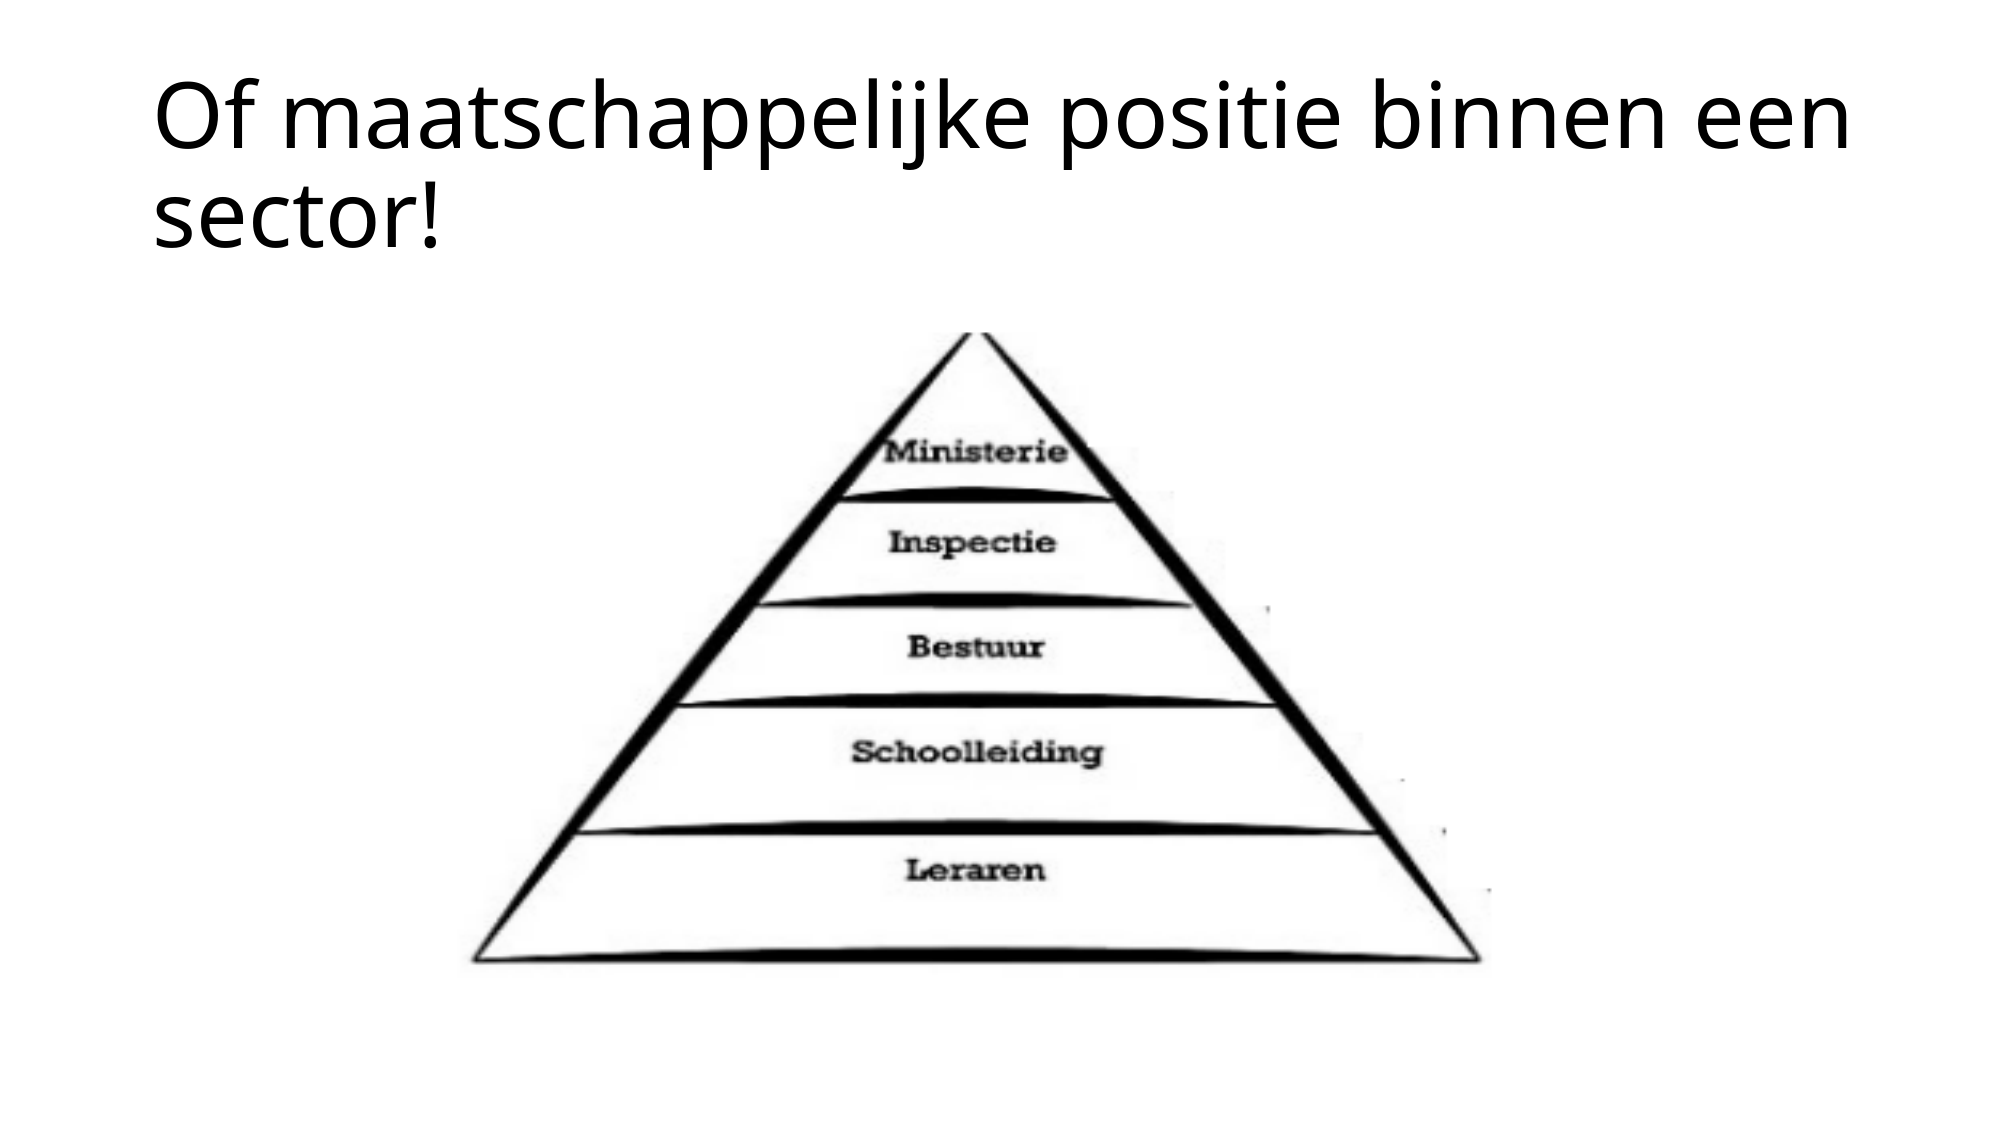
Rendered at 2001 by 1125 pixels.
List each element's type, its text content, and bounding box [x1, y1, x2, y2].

title Of maatschappelijke positie binnen een sector! [137, 59, 1953, 278]
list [430, 292, 1508, 982]
